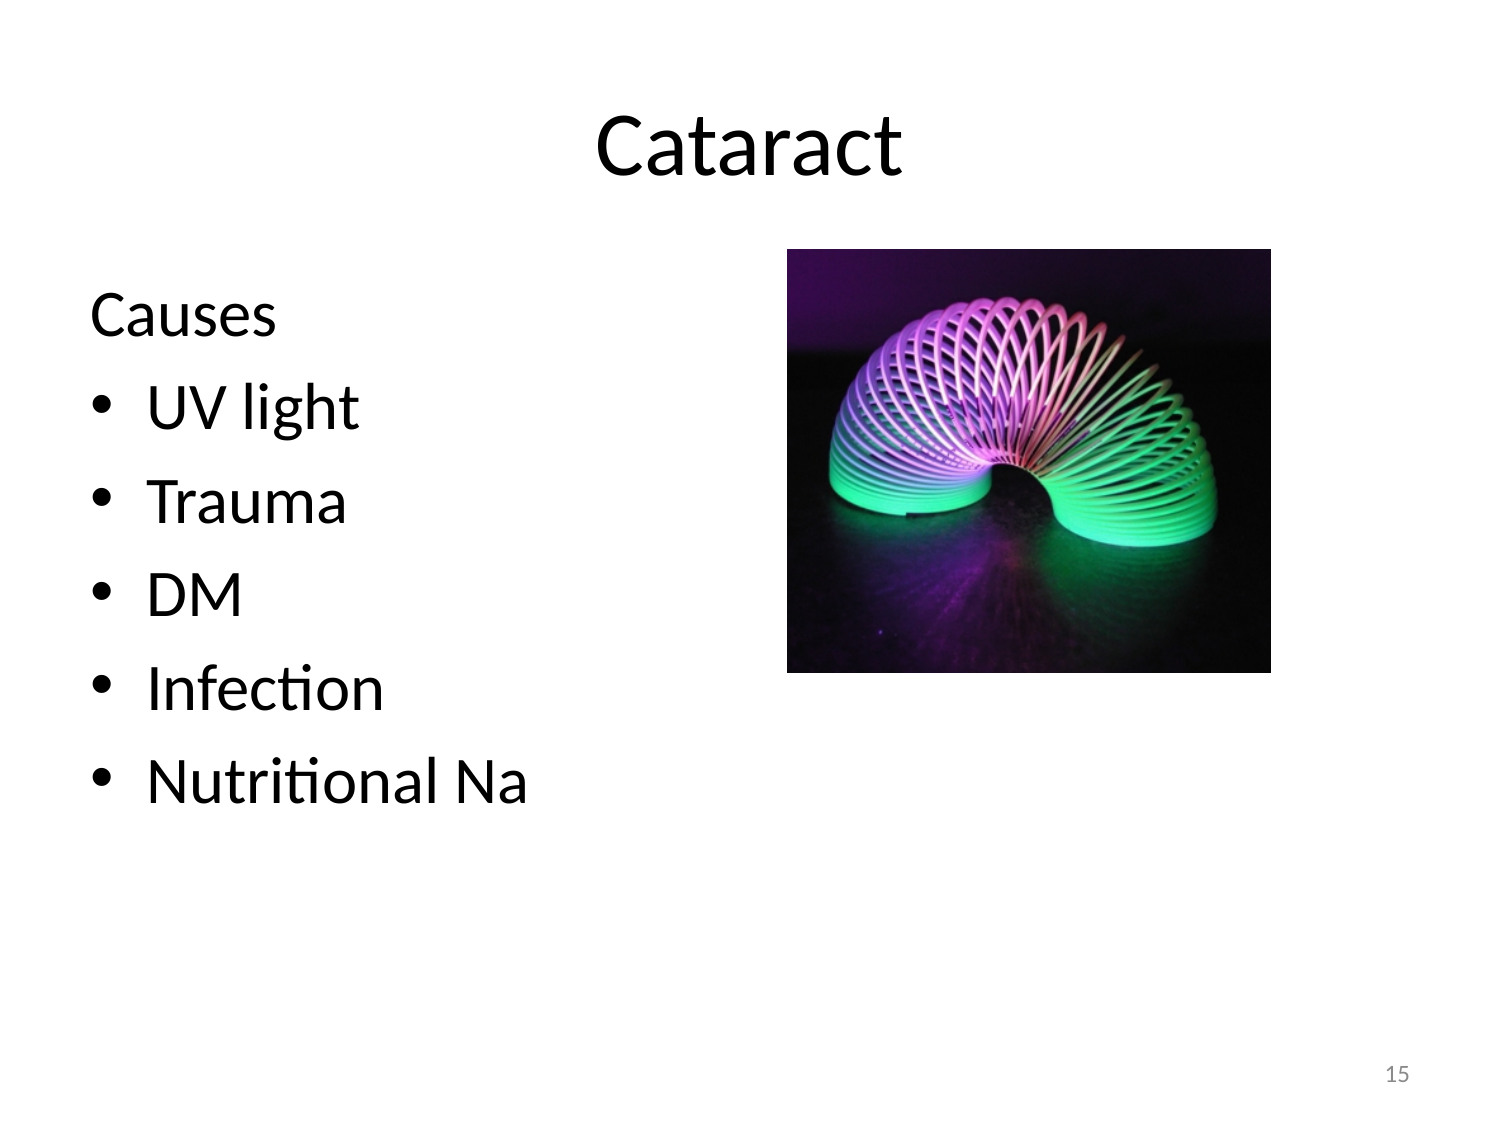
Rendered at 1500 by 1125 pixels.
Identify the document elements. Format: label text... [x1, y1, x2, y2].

slide_number 15 [1074, 1042, 1425, 1103]
picture [787, 249, 1271, 673]
title Cataract [75, 45, 1425, 233]
list Causes UV light Trauma DM Infection Nutritional Na [75, 262, 1425, 1005]
